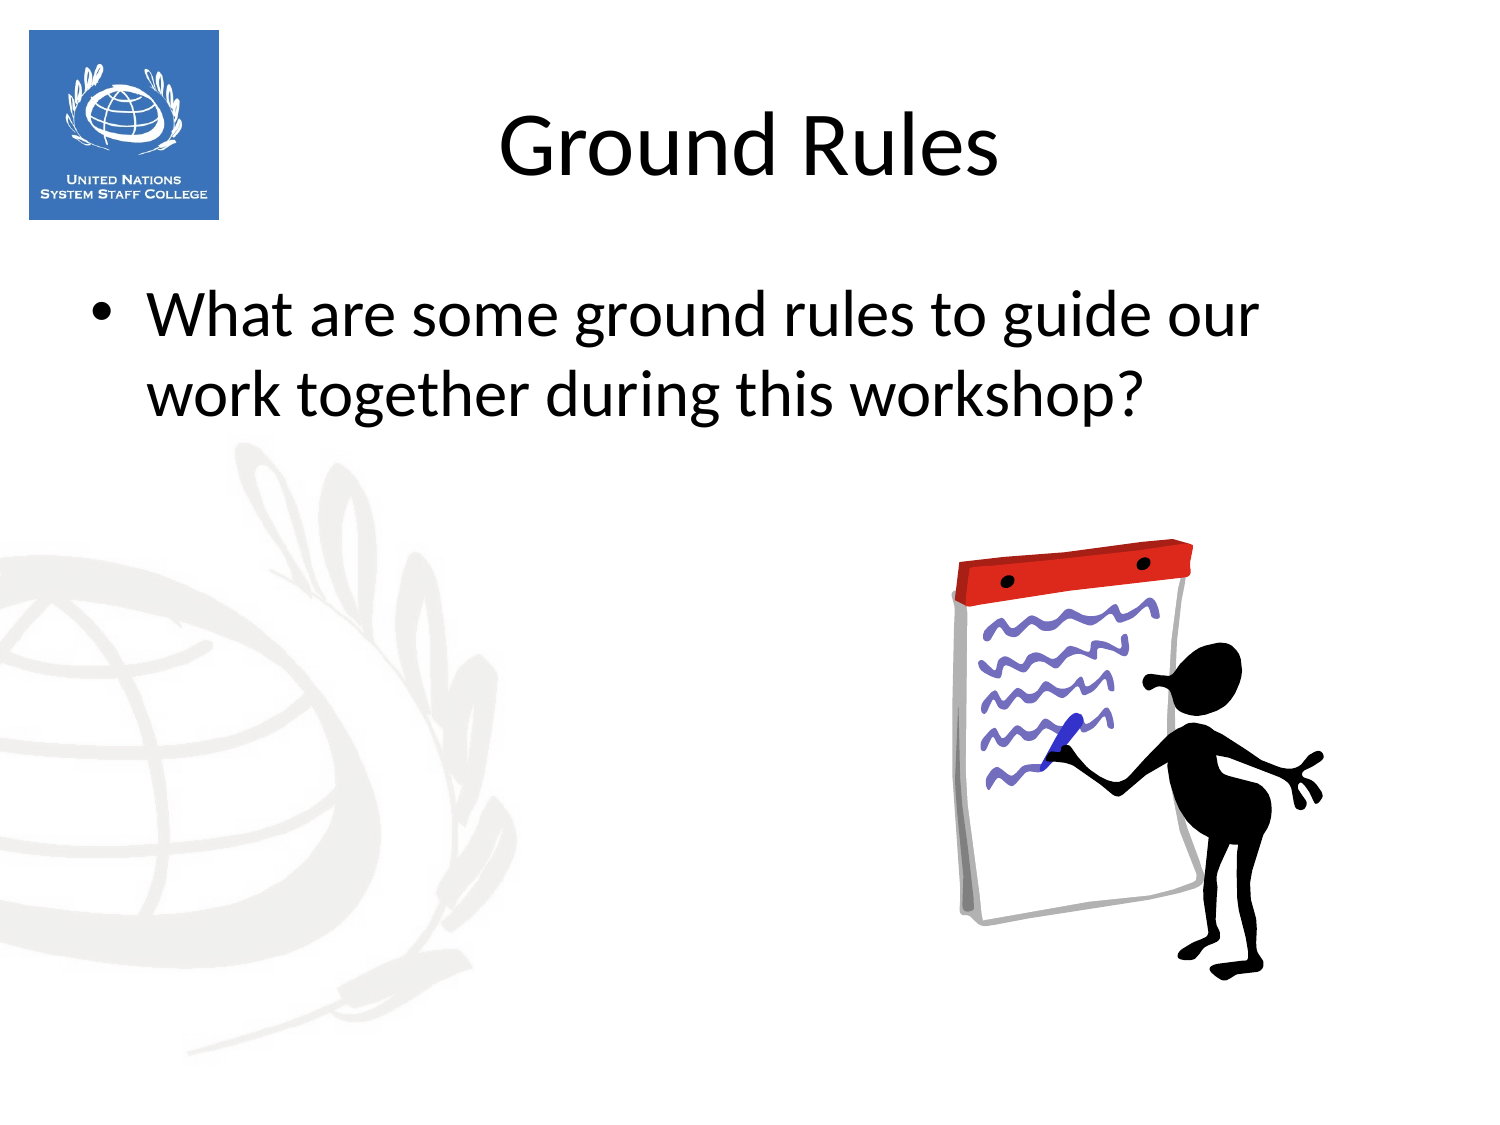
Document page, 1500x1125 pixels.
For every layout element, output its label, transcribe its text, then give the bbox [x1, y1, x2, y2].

picture [29, 30, 219, 220]
picture [949, 537, 1326, 983]
list What are some ground rules to guide our work together during this workshop? [74, 262, 1426, 1006]
title Ground Rules [74, 44, 1426, 233]
